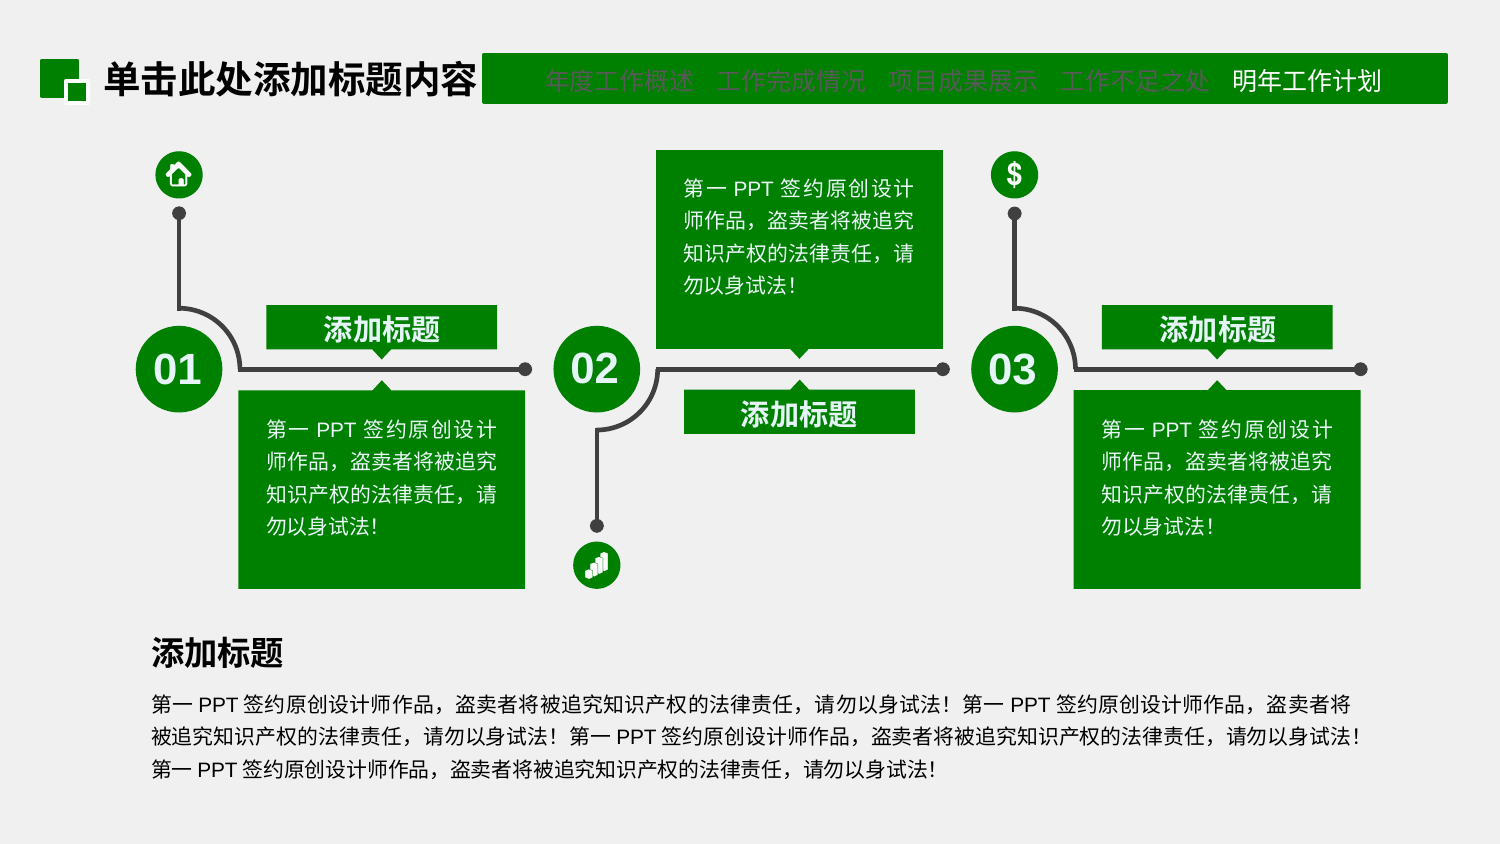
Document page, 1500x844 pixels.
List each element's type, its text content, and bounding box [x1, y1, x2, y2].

text_box [646, 369, 650, 407]
text_box [596, 421, 631, 431]
text_box 单击此处添加标题内容 [88, 48, 680, 108]
text_box [1014, 307, 1058, 325]
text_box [553, 325, 641, 413]
text_box 添加标题 [139, 626, 393, 678]
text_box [1073, 304, 1361, 590]
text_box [990, 150, 1039, 199]
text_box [572, 541, 621, 590]
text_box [655, 149, 944, 440]
text_box [225, 328, 232, 370]
text_box 第一PPT签约原创设计师作品，盗卖者将被追究知识产权的法律责任，请勿以身试法！第一PPT签约原创设计师作品，盗卖者将被追究知识产权的法律责任，请勿以身试法！第一PPT签约原创设计师作品，盗卖者将被追究知识产权的法律责任，请勿以身试法！第一PPT签约原创设计师作品，盗卖者将被追究知识产权的法律责任，请勿以身试法！ [139, 678, 1363, 787]
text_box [237, 304, 526, 590]
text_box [135, 325, 223, 413]
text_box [155, 150, 203, 199]
text_box [1061, 328, 1068, 370]
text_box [970, 325, 1059, 413]
text_box [178, 307, 225, 327]
